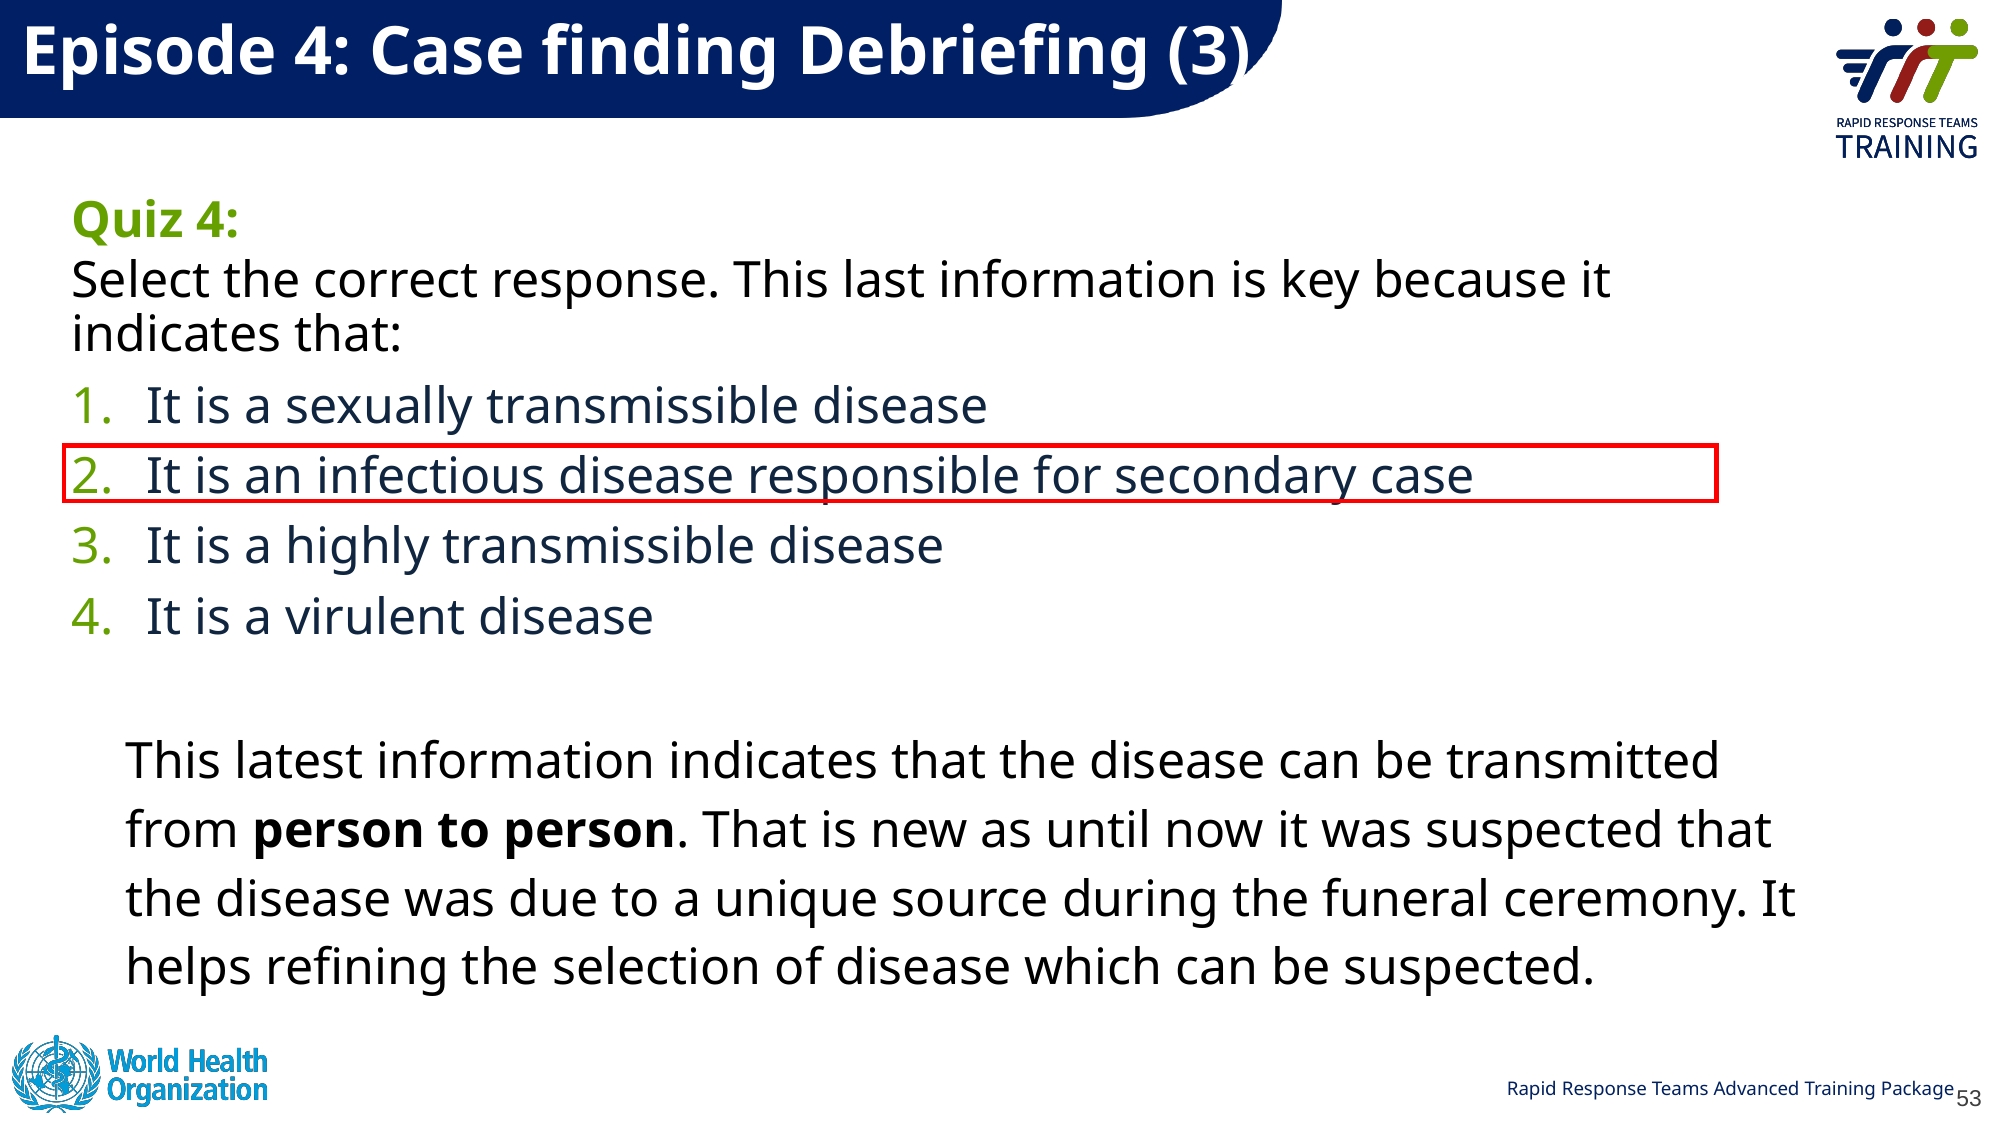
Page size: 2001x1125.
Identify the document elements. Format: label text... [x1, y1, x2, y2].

picture [30, 1083, 37, 1091]
text_box Episode 4: Case finding Debriefing (3) [13, 0, 1260, 96]
picture [36, 1088, 78, 1105]
list Quiz 4: Select the correct response. This last information is key because it indicates that: It is a sexually transmissible disease It is an infectious disease responsible for secondary case It is a highly transmissible disease It is a virulent disease [63, 186, 1718, 952]
picture [59, 1035, 267, 1113]
picture [34, 1054, 43, 1078]
picture [71, 1053, 90, 1091]
picture [46, 1056, 54, 1062]
text_box [63, 445, 1717, 501]
text_box This latest information indicates that the disease can be transmitted from person to person. That is new as until now it was suspected that the disease was due to a unique source during the funeral ceremony. It helps refining the selection of disease which can be suspected. [110, 711, 1862, 1003]
picture [0, 0, 1282, 118]
picture [24, 1054, 36, 1087]
picture [12, 1035, 54, 1068]
picture [1835, 19, 1978, 167]
picture [12, 1083, 48, 1113]
picture [22, 1062, 26, 1077]
picture [40, 1062, 47, 1070]
picture [50, 1108, 62, 1113]
